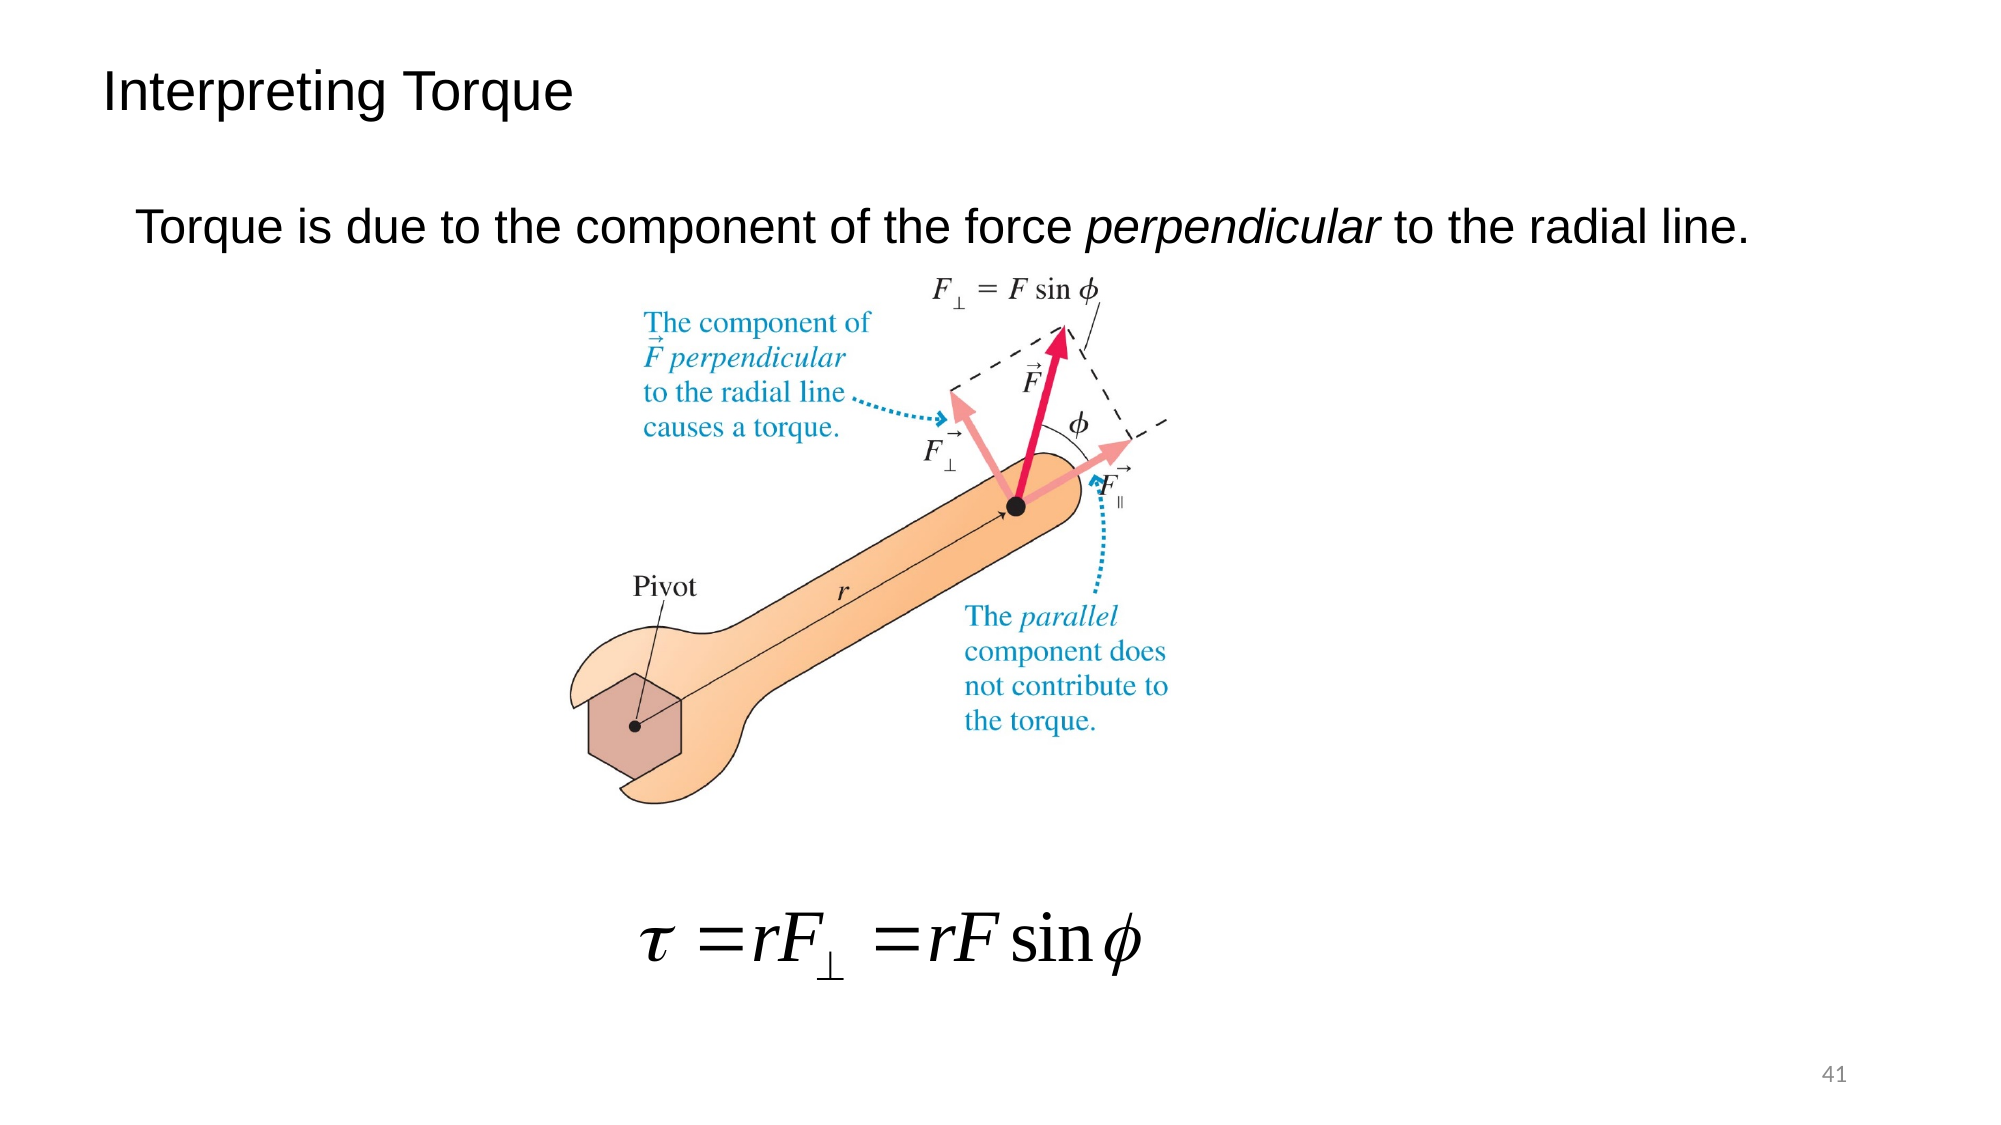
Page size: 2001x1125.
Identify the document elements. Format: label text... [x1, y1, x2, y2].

picture [564, 269, 1171, 806]
slide_number 41 [1412, 1042, 1863, 1103]
picture [629, 893, 1153, 993]
text_box Interpreting Torque [102, 54, 1028, 131]
text_box Torque is due to the component of the force perpendicular to the radial line. [134, 195, 1772, 344]
